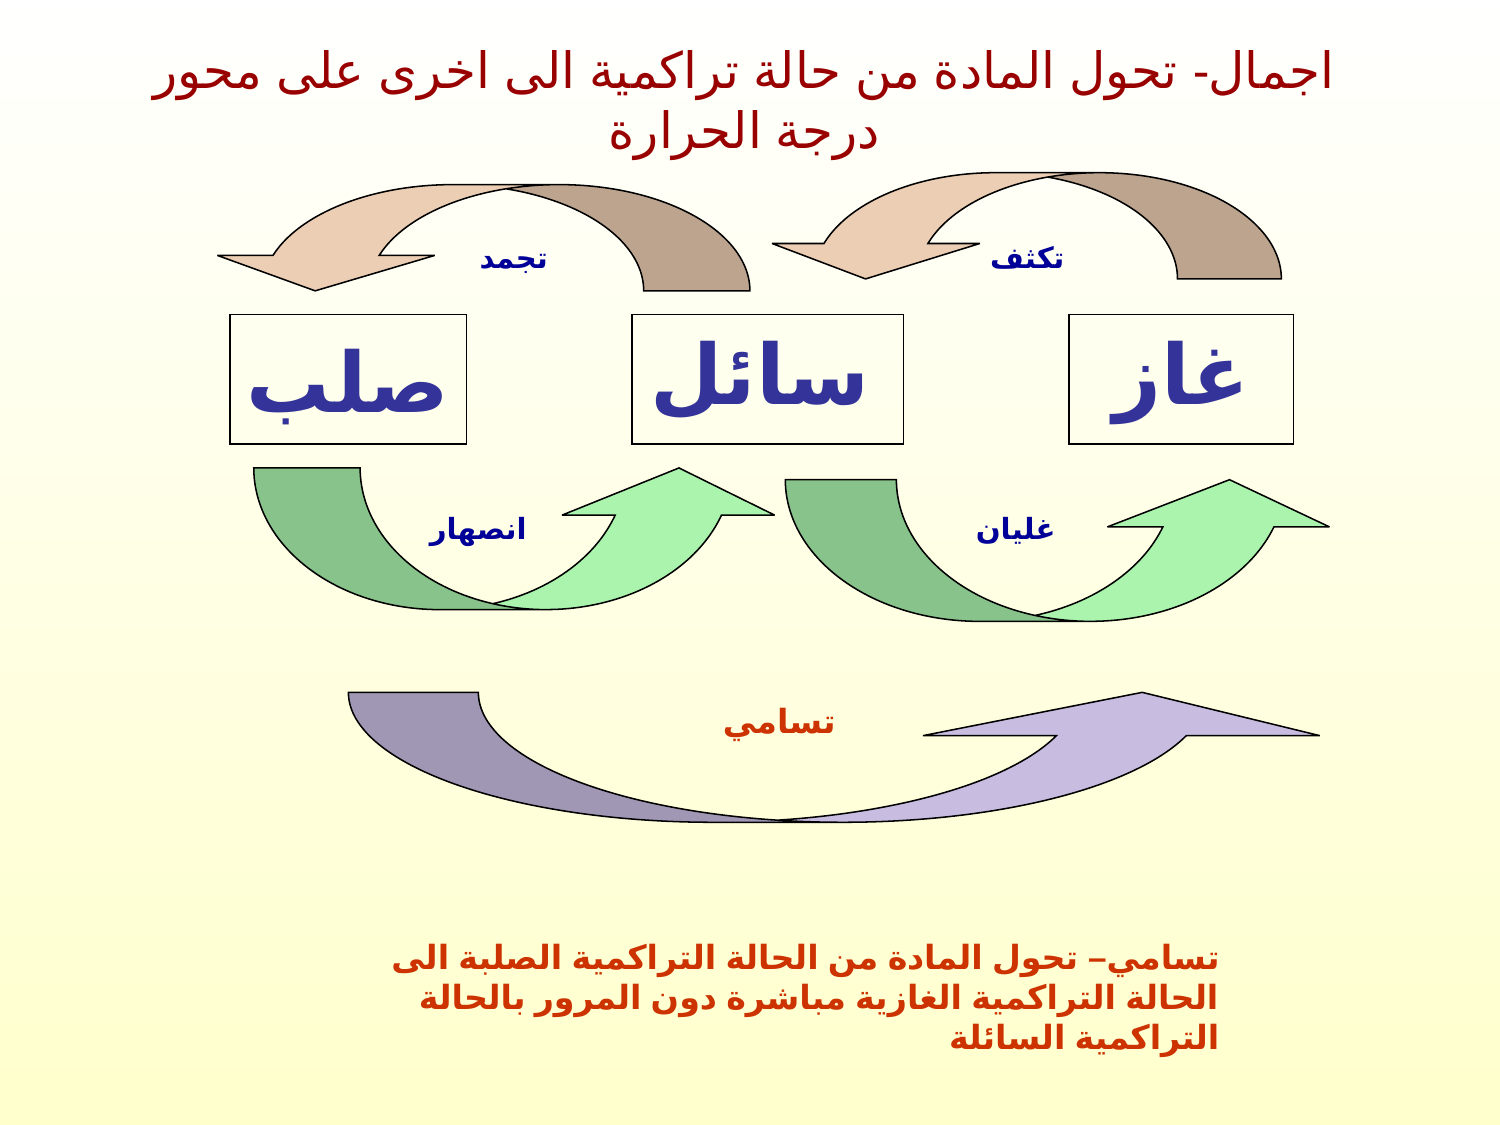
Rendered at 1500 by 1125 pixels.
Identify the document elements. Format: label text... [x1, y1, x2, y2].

text_box [772, 172, 1282, 279]
text_box [253, 467, 775, 610]
text_box [1069, 314, 1294, 445]
text_box [631, 314, 904, 445]
text_box تسامي– تحول المادة من الحالة التراكمية الصلبة الى الحالة التراكمية الغازية مباشرة دون المرور بالحالة التراكمية السائلة [289, 928, 1235, 1064]
text_box صلب [230, 314, 467, 445]
text_box [217, 184, 750, 291]
text_box [348, 692, 1320, 823]
text_box تكثف [962, 231, 1093, 282]
text_box [785, 479, 1330, 622]
text_box غليان [950, 503, 1081, 553]
text_box تجمد [430, 231, 597, 282]
text_box انصهار [407, 503, 550, 553]
text_box تسامي [655, 692, 904, 747]
text_box اجمال- تحول المادة من حالة تراكمية الى اخرى على محور درجة الحرارة [112, 30, 1377, 166]
